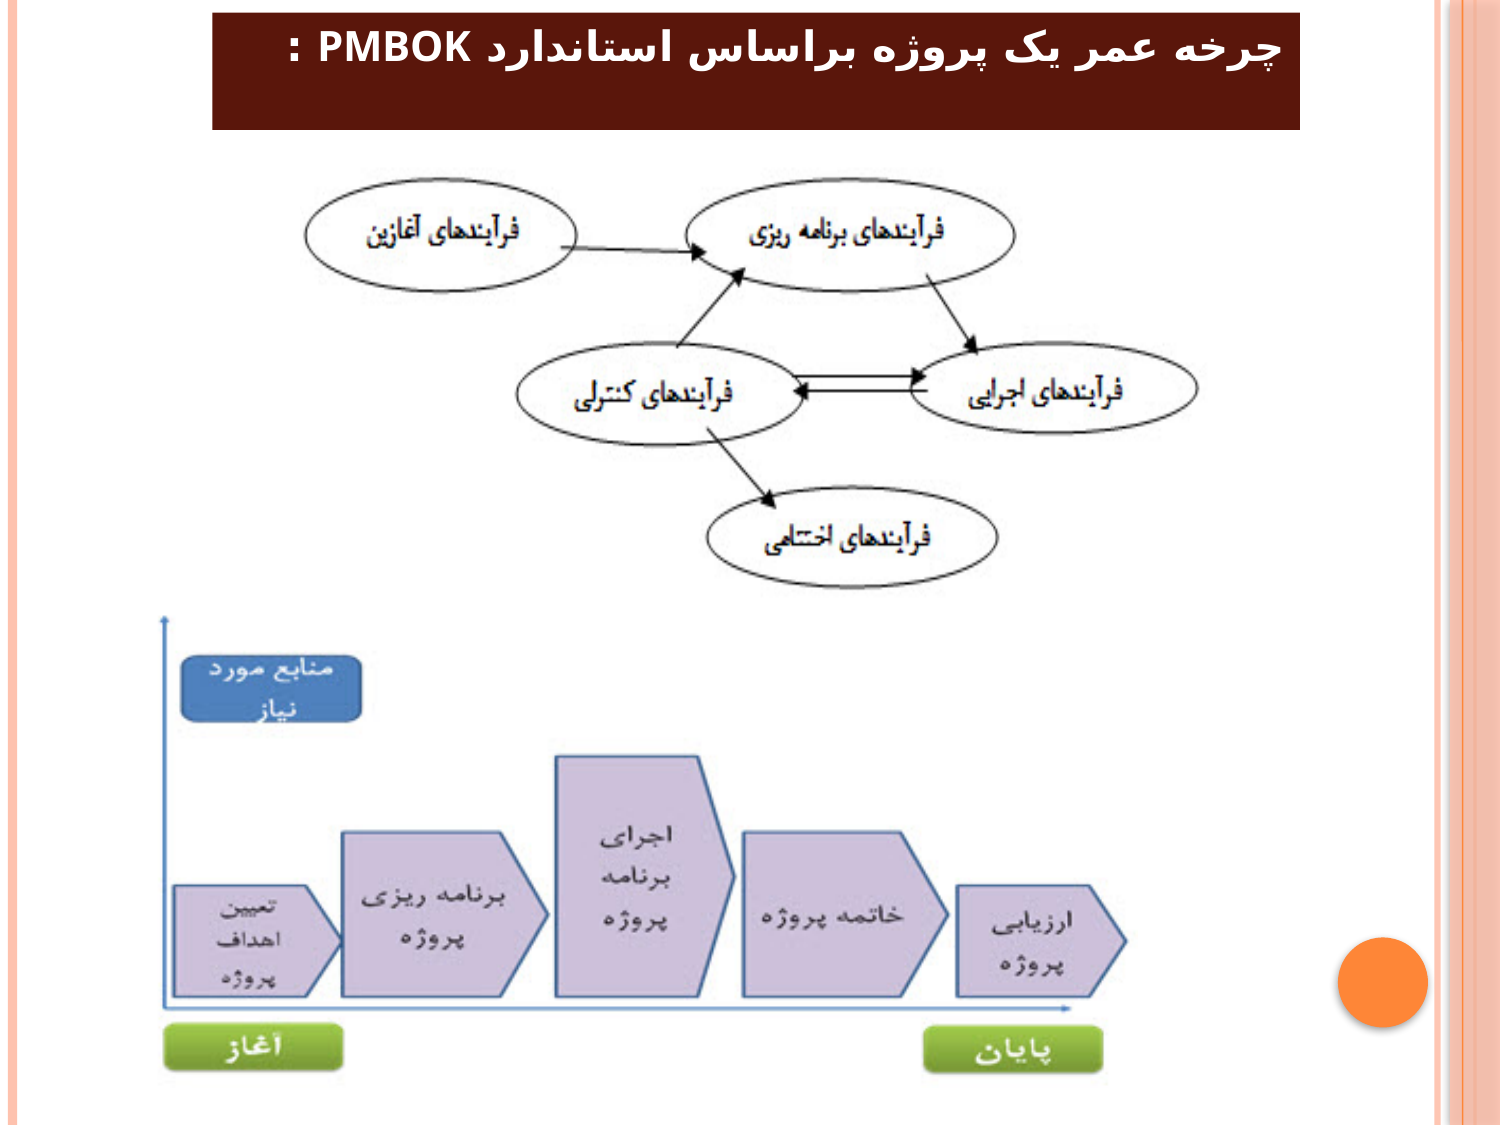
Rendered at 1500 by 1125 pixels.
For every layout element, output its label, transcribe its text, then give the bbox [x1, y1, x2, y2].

title چرخه عمر یک پروژه براساس استاندارد PMBOK : [212, 12, 1300, 130]
picture [124, 149, 1213, 1088]
